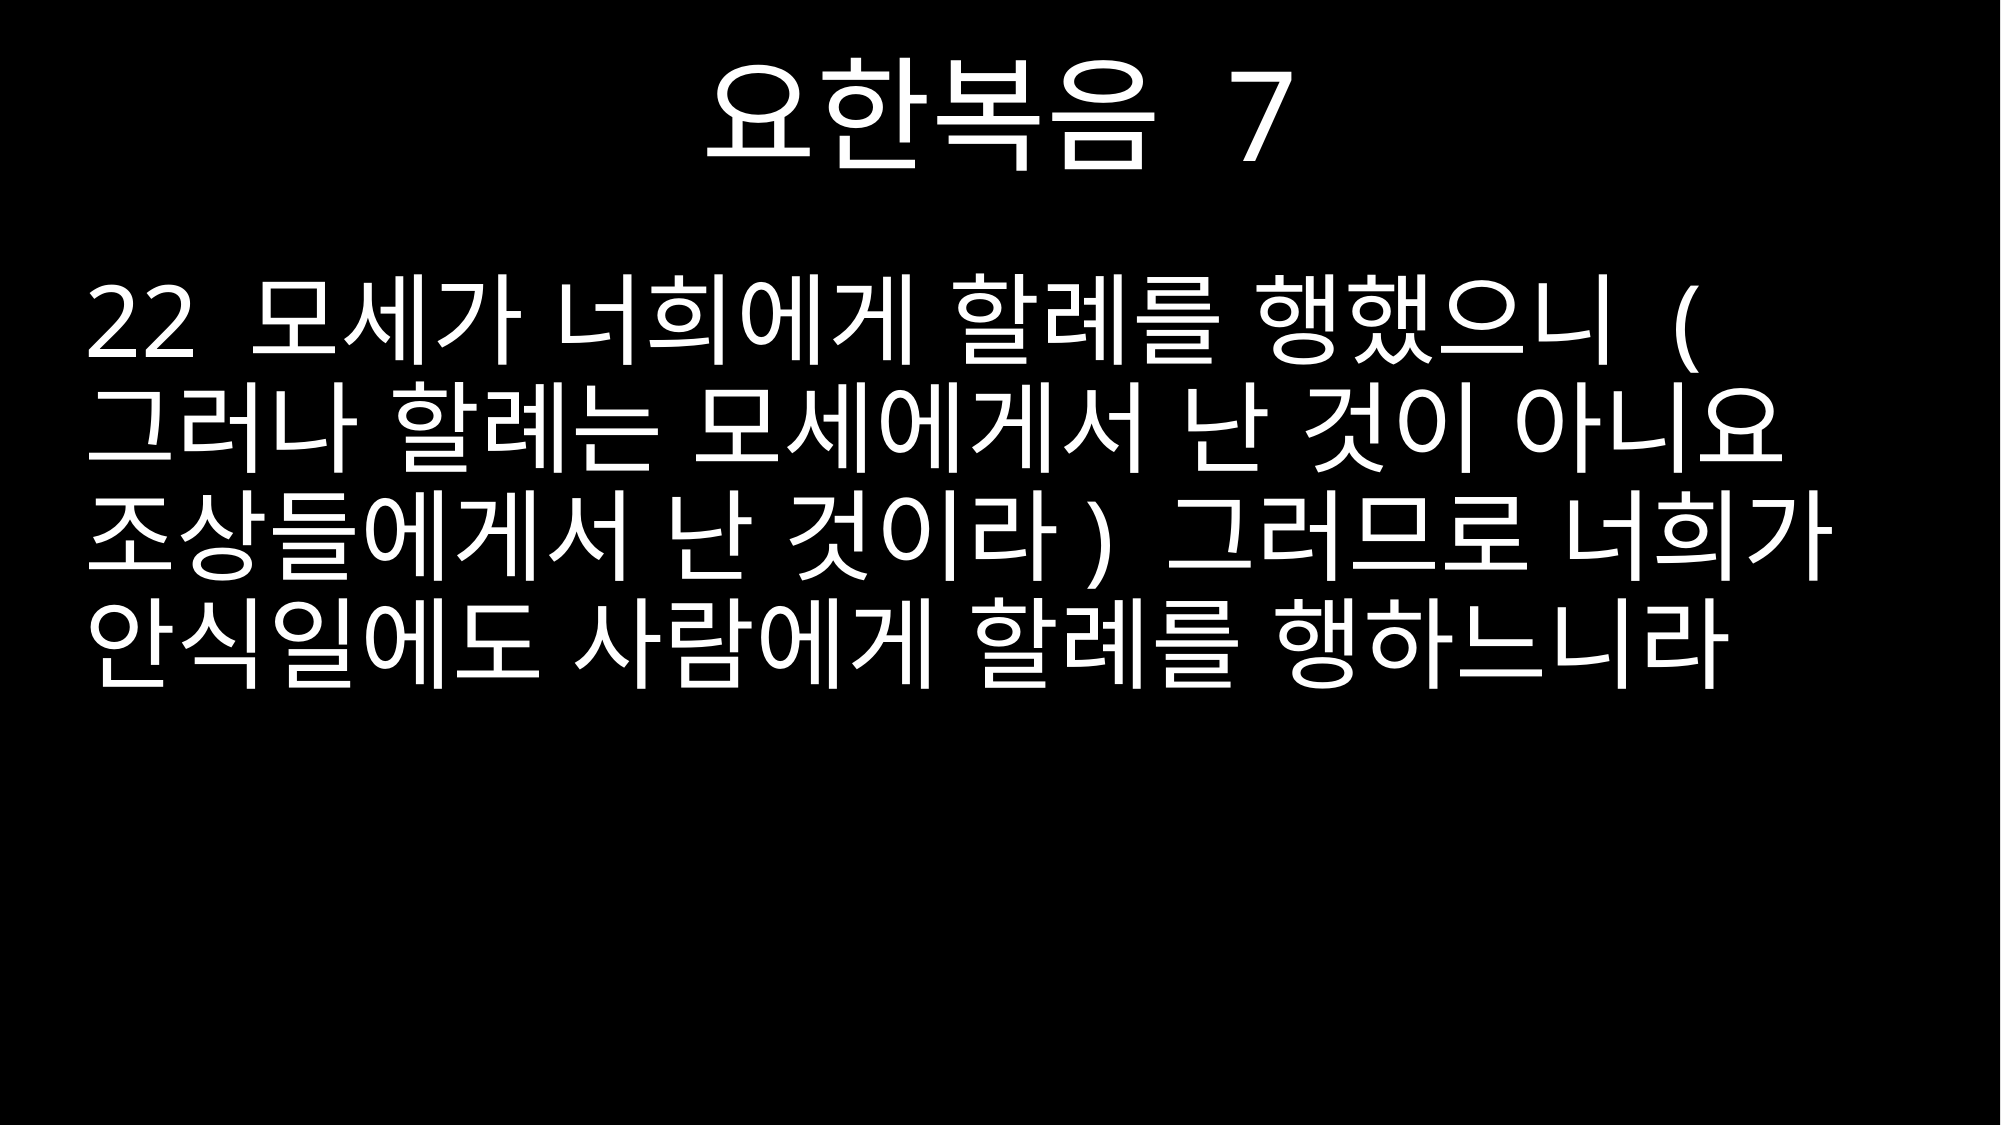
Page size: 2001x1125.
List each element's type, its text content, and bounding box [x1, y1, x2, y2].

picture [0, 0, 2001, 1125]
list 22 모세가 너희에게 할례를 행했으니 (그러나 할례는 모세에게서 난 것이 아니요 조상들에게서 난 것이라) 그러므로 너희가 안식일에도 사람에게 할례를 행하느니라 [69, 263, 1953, 423]
footer 요한복음 7 [0, 32, 2000, 192]
